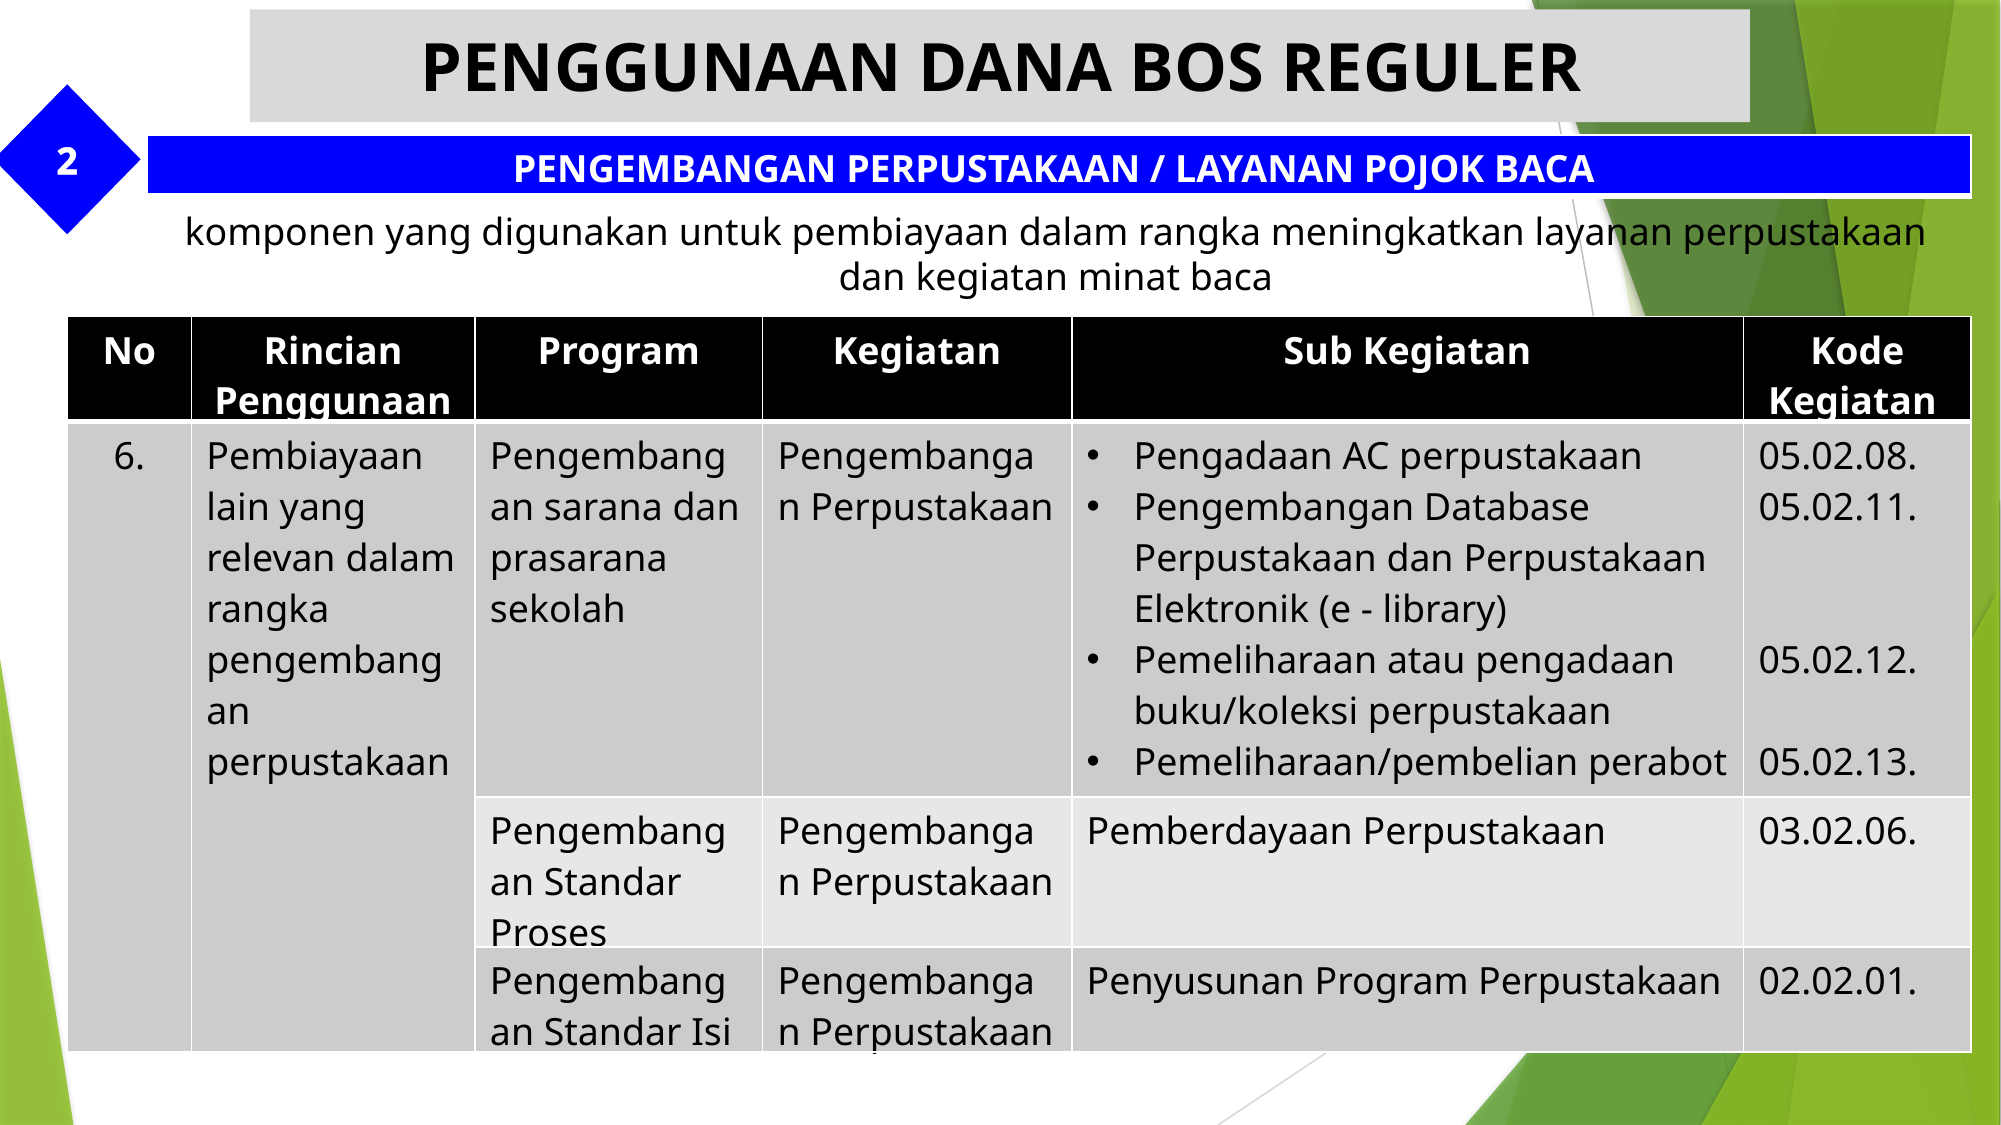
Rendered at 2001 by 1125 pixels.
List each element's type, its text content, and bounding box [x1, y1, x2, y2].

table_header PENGEMBANGAN PERPUSTAKAAN / LAYANAN POJOK BACA [148, 136, 1970, 193]
text_box komponen yang digunakan untuk pembiayaan dalam rangka meningkatkan layanan perpustakaan dan kegiatan minat baca [140, 200, 1972, 306]
table_cell Pengembangan Standar Proses [476, 798, 762, 946]
table_cell Pengembangan Perpustakaan [763, 798, 1071, 946]
text_box [248, 8, 1751, 124]
table_cell 05.02.08. 05.02.11. 05.02.12. 05.02.13. [1744, 424, 1970, 796]
table_cell Pengadaan AC perpustakaan Pengembangan Database Perpustakaan dan Perpustakaan Elektronik (e - library) Pemeliharaan atau pengadaan buku/koleksi perpustakaan Pemeliharaan/pembelian perabot perpustakaan [1073, 424, 1743, 796]
table_cell Pengembangan Perpustakaan [763, 424, 1071, 796]
table_cell Pembiayaan lain yang relevan dalam rangka pengembangan perpustakaan [192, 424, 474, 1051]
table_cell 03.02.06. [1744, 798, 1970, 946]
table_cell Pengembangan sarana dan prasarana sekolah [476, 424, 762, 796]
table_header Sub Kegiatan [1073, 317, 1743, 419]
table_header Kegiatan [763, 317, 1071, 419]
table_header Kode Kegiatan [1744, 317, 1970, 419]
text_box PENGGUNAAN DANA BOS REGULER [252, 17, 1750, 113]
table_cell Pengembangan Standar Isi [476, 948, 762, 1051]
text_box 2 [0, 82, 142, 236]
table_cell Penyusunan Program Perpustakaan [1073, 948, 1743, 1051]
table_header Program [476, 317, 762, 419]
table_cell 02.02.01. [1744, 948, 1970, 1051]
table_cell Pengembangan Perpustakaan [763, 948, 1071, 1051]
table_header Rincian Penggunaan [192, 317, 474, 419]
table_cell Pemberdayaan Perpustakaan [1073, 798, 1743, 946]
table_header No [68, 317, 191, 419]
table_cell 6. [68, 424, 191, 1051]
